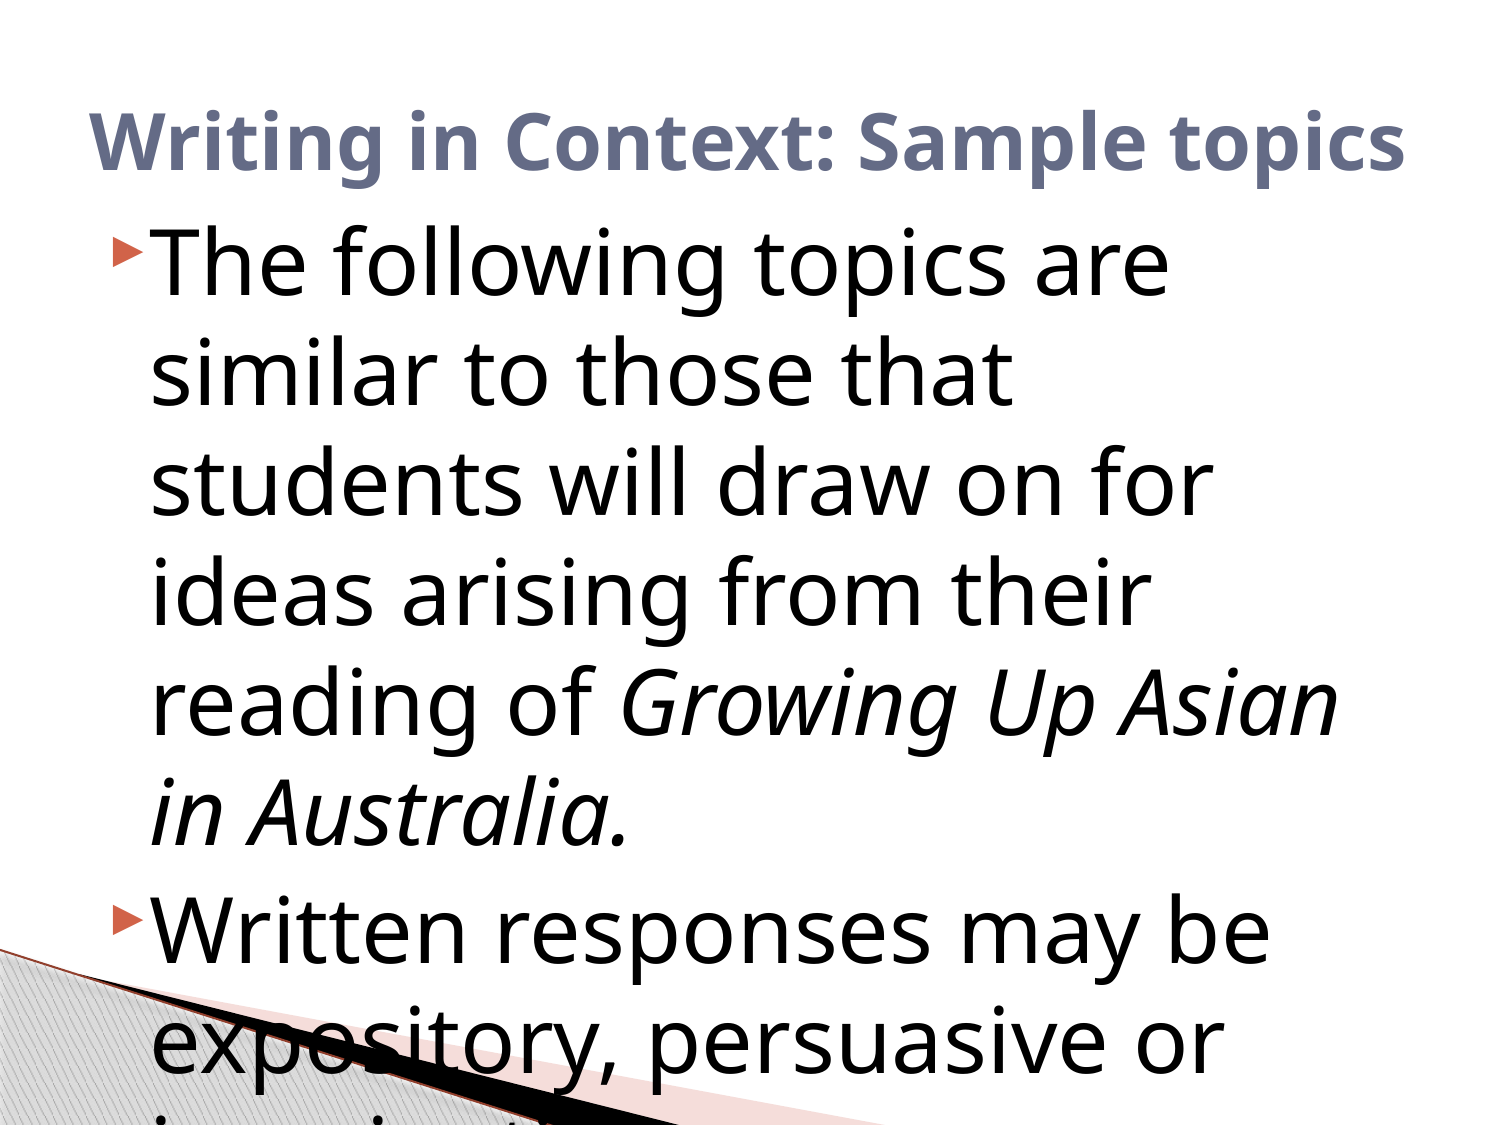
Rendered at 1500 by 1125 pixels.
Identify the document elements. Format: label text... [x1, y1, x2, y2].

title Writing in Context: Sample topics [17, 45, 1500, 233]
list The following topics are similar to those that students will draw on for ideas arising from their reading of Growing Up Asian in Australia. Written responses may be expository, persuasive or imaginative – or any combination of these. [75, 233, 1425, 986]
